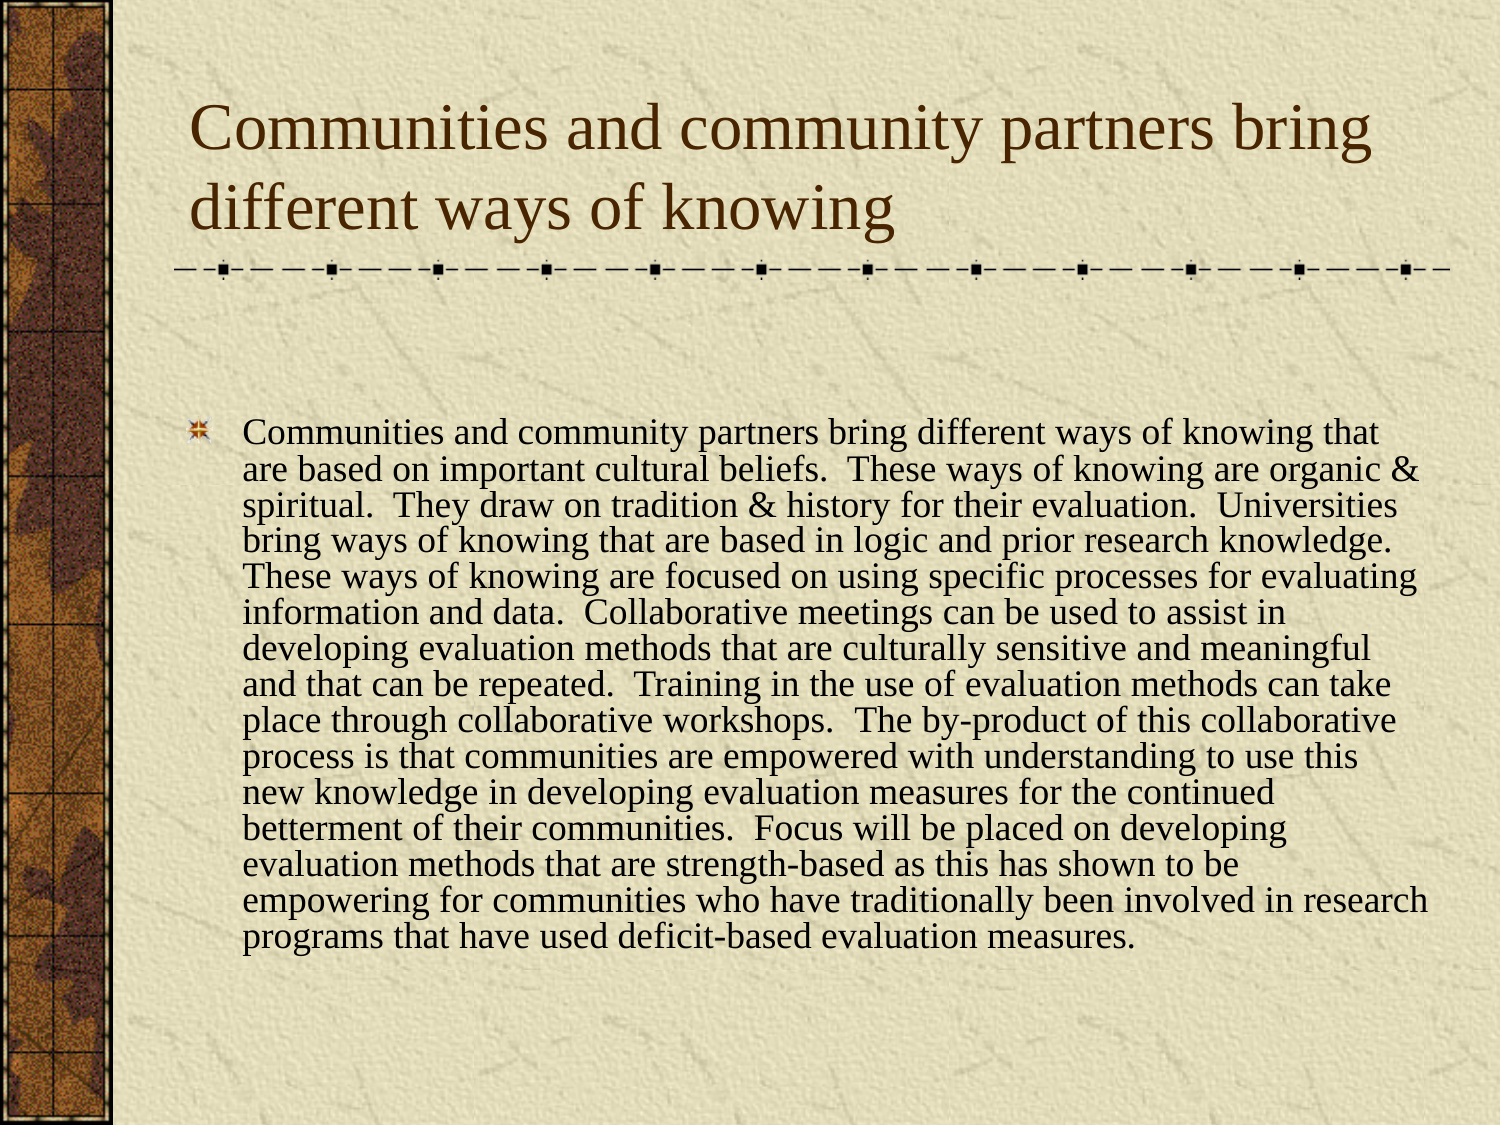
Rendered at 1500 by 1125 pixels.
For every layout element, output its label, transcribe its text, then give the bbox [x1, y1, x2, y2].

picture [0, 0, 1500, 1125]
title Communities and community partners bring different ways of knowing [174, 62, 1451, 251]
list Communities and community partners bring different ways of knowing that are based on important cultural beliefs. These ways of knowing are organic & spiritual. They draw on tradition & history for their evaluation. Universities bring ways of knowing that are based in logic and prior research knowledge. These ways of knowing are focused on using specific processes for evaluating information and data. Collaborative meetings can be used to assist in developing evaluation methods that are culturally sensitive and meaningful and that can be repeated. Training in the use of evaluation methods can take place through collaborative workshops. The by-product of this collaborative process is that communities are empowered with understanding to use this new knowledge in developing evaluation measures for the continued betterment of their communities. Focus will be placed on developing evaluation methods that are strength-based as this has shown to be empowering for communities who have traditionally been involved in research programs that have used deficit-based evaluation measures. [170, 408, 1446, 1084]
